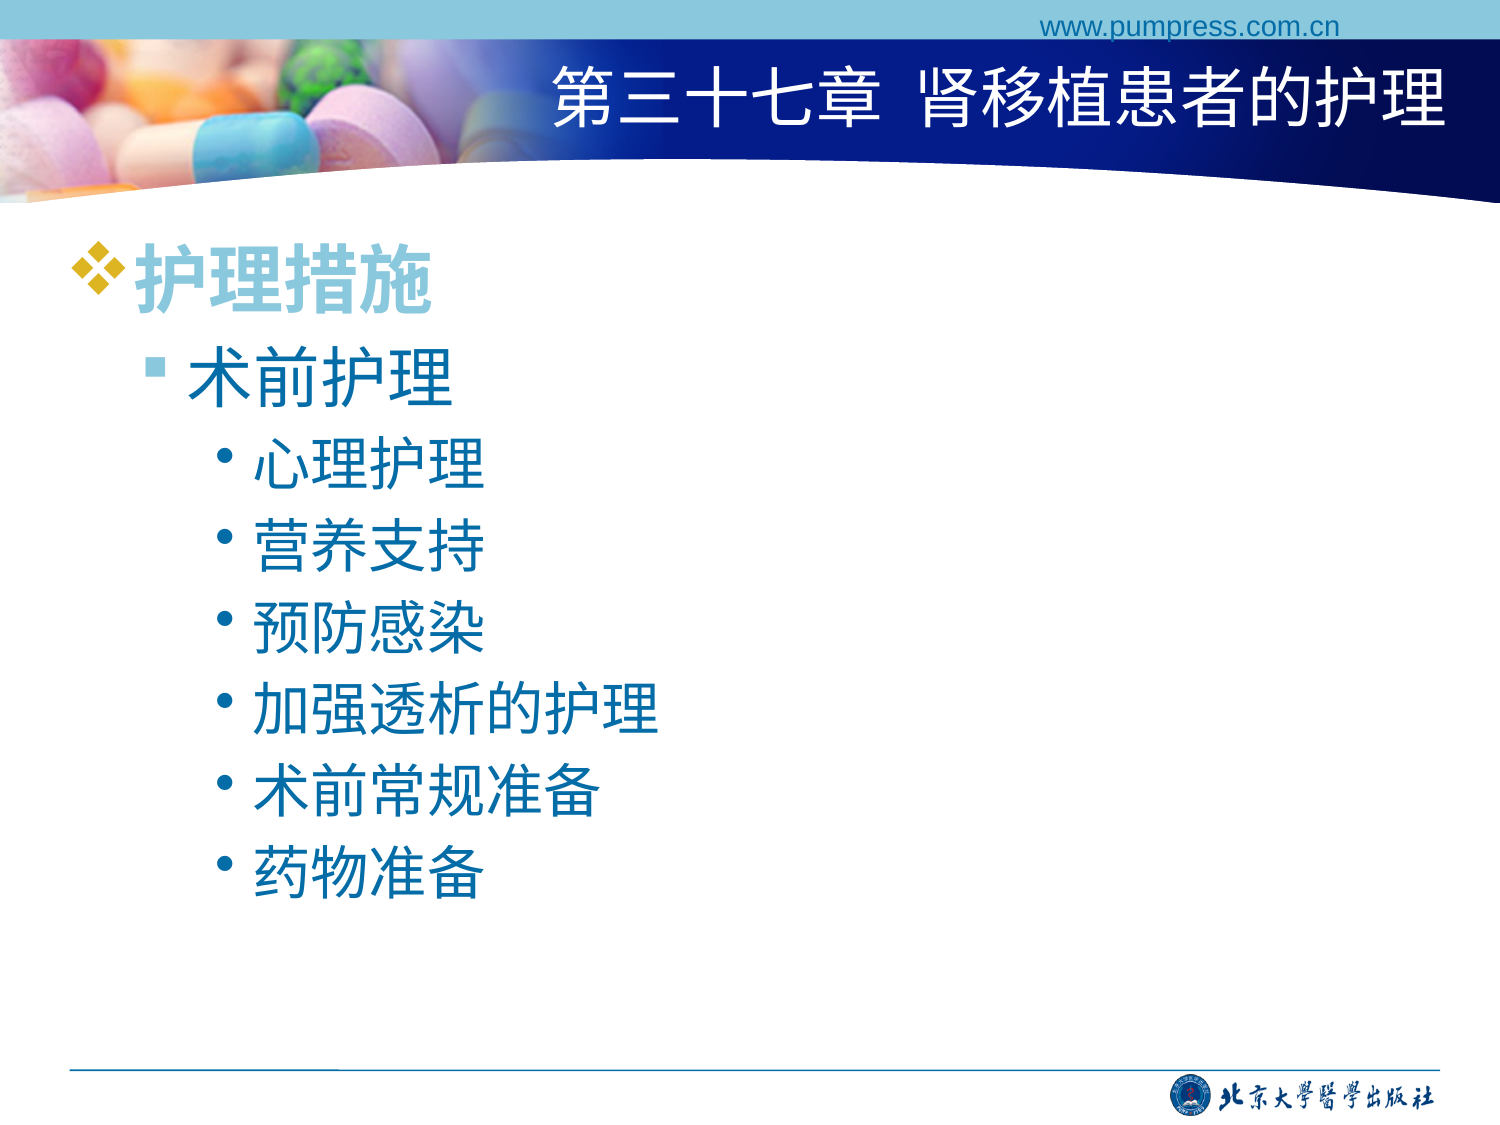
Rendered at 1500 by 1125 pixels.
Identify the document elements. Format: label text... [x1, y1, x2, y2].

picture [1170, 1074, 1436, 1118]
slide_number www.pumpress.com.cn [1025, 0, 1463, 38]
picture [0, 40, 1500, 203]
list 护理措施 术前护理 心理护理 营养支持 预防感染 加强透析的护理 术前常规准备 药物准备 [49, 224, 1463, 1026]
title 第三十七章 肾移植患者的护理 [137, 49, 1463, 143]
